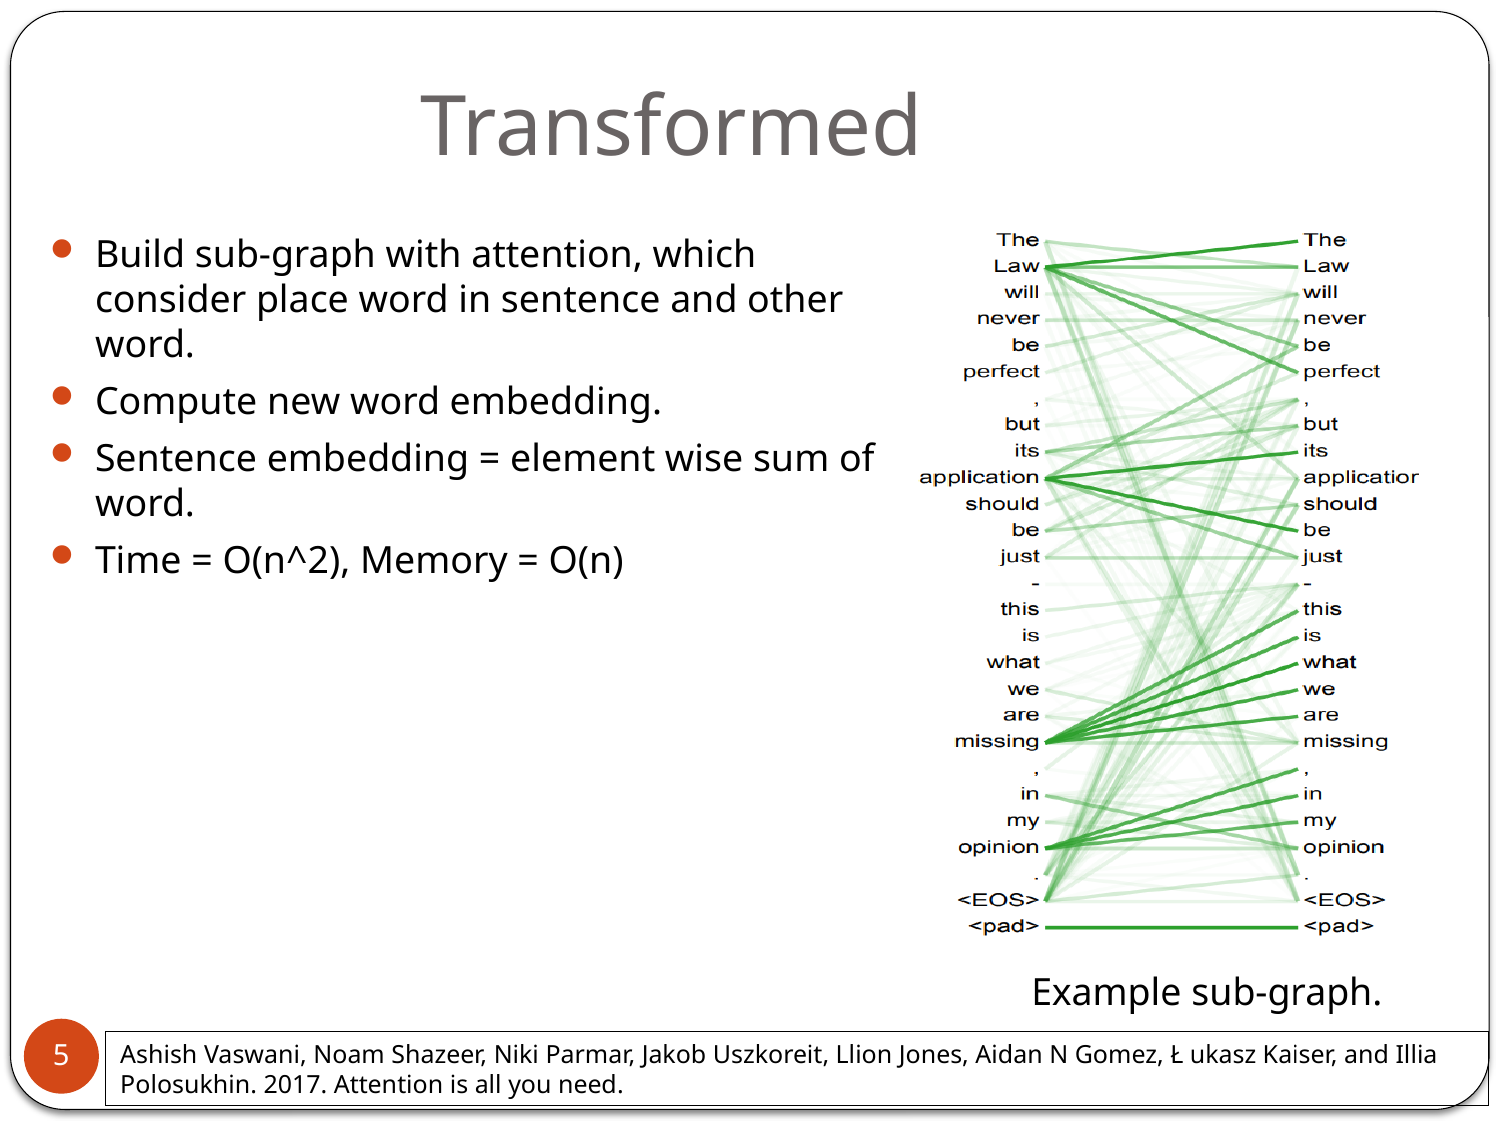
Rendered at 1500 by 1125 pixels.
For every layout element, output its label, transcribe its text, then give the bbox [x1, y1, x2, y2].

list Build sub-graph with attention, which consider place word in sentence and other word. Compute new word embedding. Sentence embedding = element wise sum of word. Time = O(n^2), Memory = O(n) [35, 222, 914, 1062]
text_box Example sub-graph. [960, 960, 1453, 1021]
title Transformed [70, 0, 1296, 188]
picture [897, 222, 1419, 938]
text_box Ashish Vaswani, Noam Shazeer, Niki Parmar, Jakob Uszkoreit, Llion Jones, Aidan N Gomez, Ł ukasz Kaiser, and Illia Polosukhin. 2017. Attention is all you need. [105, 1031, 1489, 1106]
slide_number 5 [23, 1029, 99, 1094]
